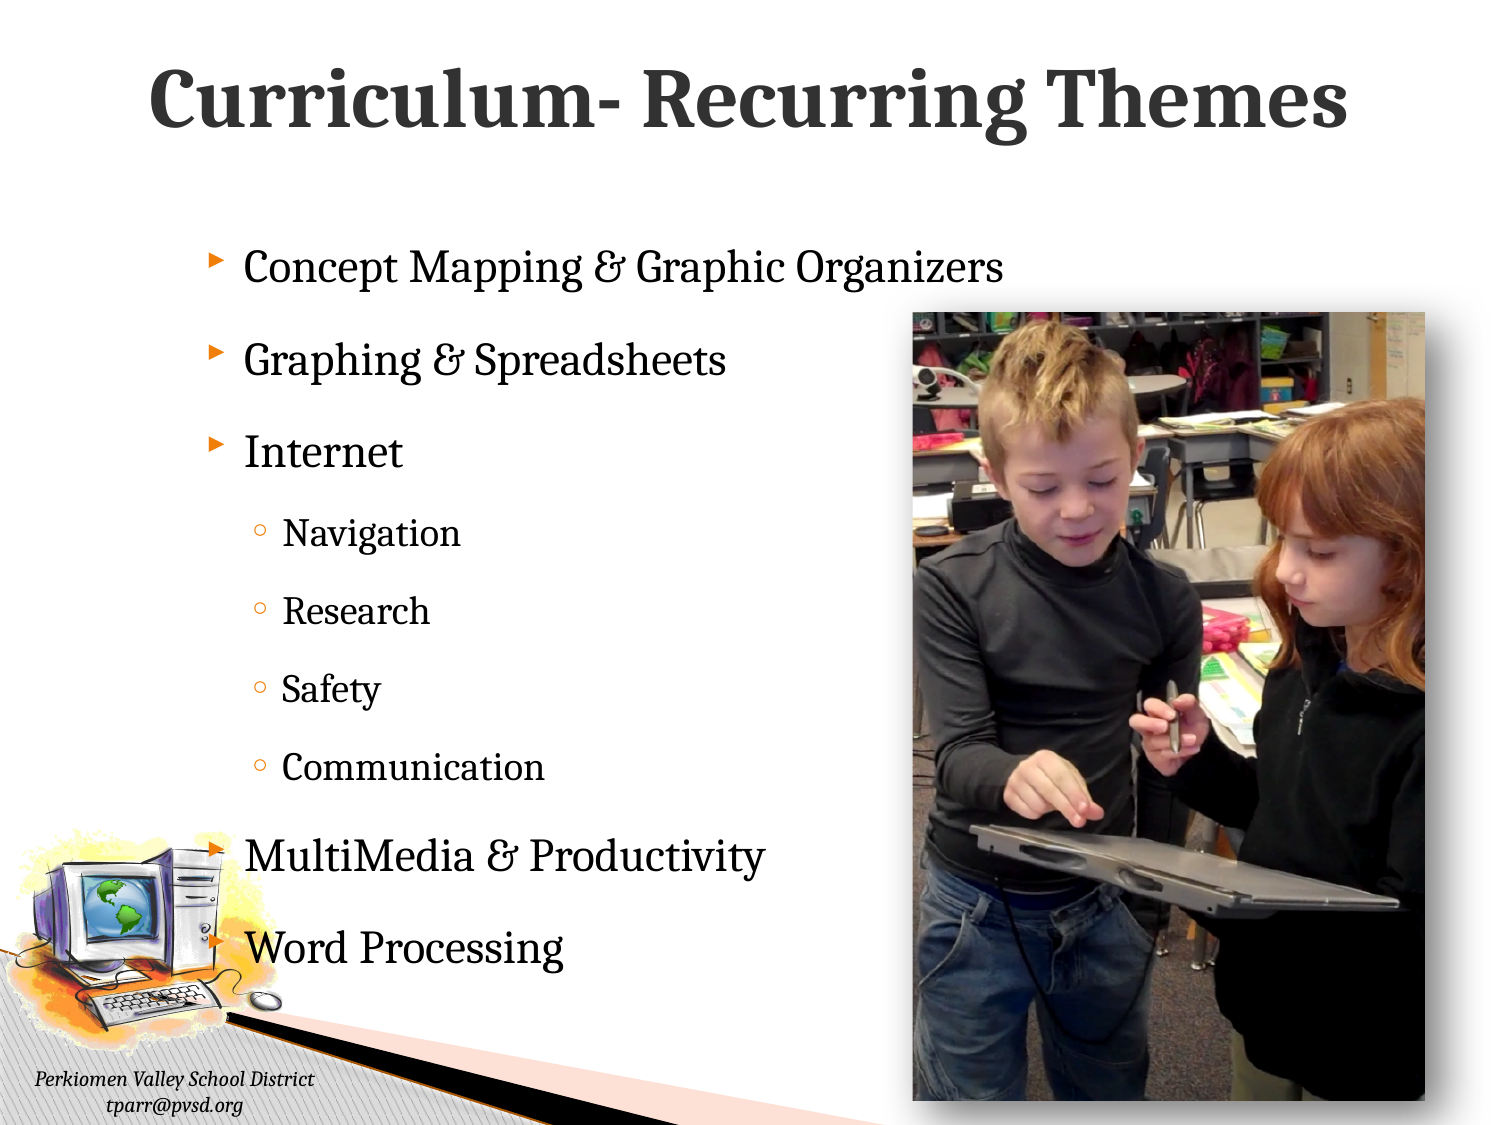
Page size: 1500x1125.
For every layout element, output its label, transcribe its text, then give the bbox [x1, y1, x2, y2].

picture [774, 312, 1500, 1101]
picture [0, 800, 288, 1063]
title Curriculum- Recurring Themes [75, 0, 1425, 188]
list Concept Mapping & Graphic Organizers Graphing & Spreadsheets Internet Navigation Research Safety Communication MultiMedia & Productivity Word Processing [174, 200, 1438, 988]
